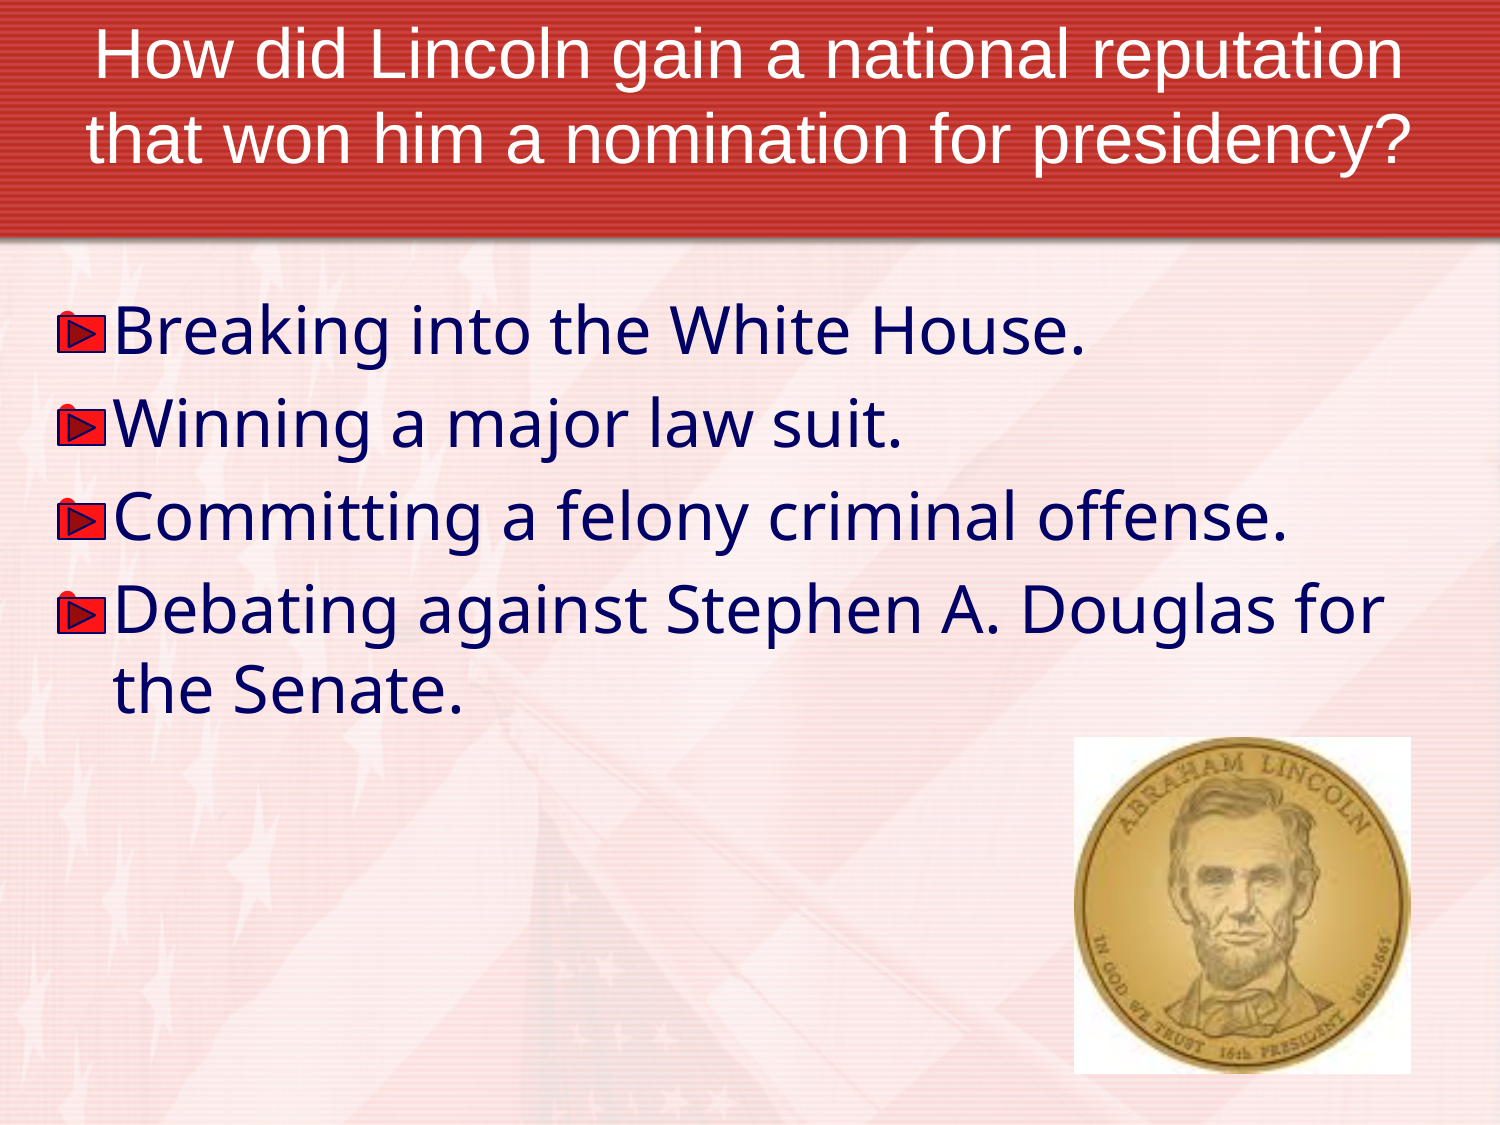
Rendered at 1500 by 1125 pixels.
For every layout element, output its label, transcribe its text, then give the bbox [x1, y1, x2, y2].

text_box [58, 503, 106, 540]
picture [0, 0, 1500, 1125]
text_box [58, 597, 106, 633]
list Breaking into the White House. Winning a major law suit. Committing a felony criminal offense. Debating against Stephen A. Douglas for the Senate. [40, 279, 1460, 1095]
text_box [58, 316, 106, 352]
title How did Lincoln gain a national reputation that won him a nomination for presidency? [40, 42, 1460, 186]
text_box [58, 410, 106, 446]
